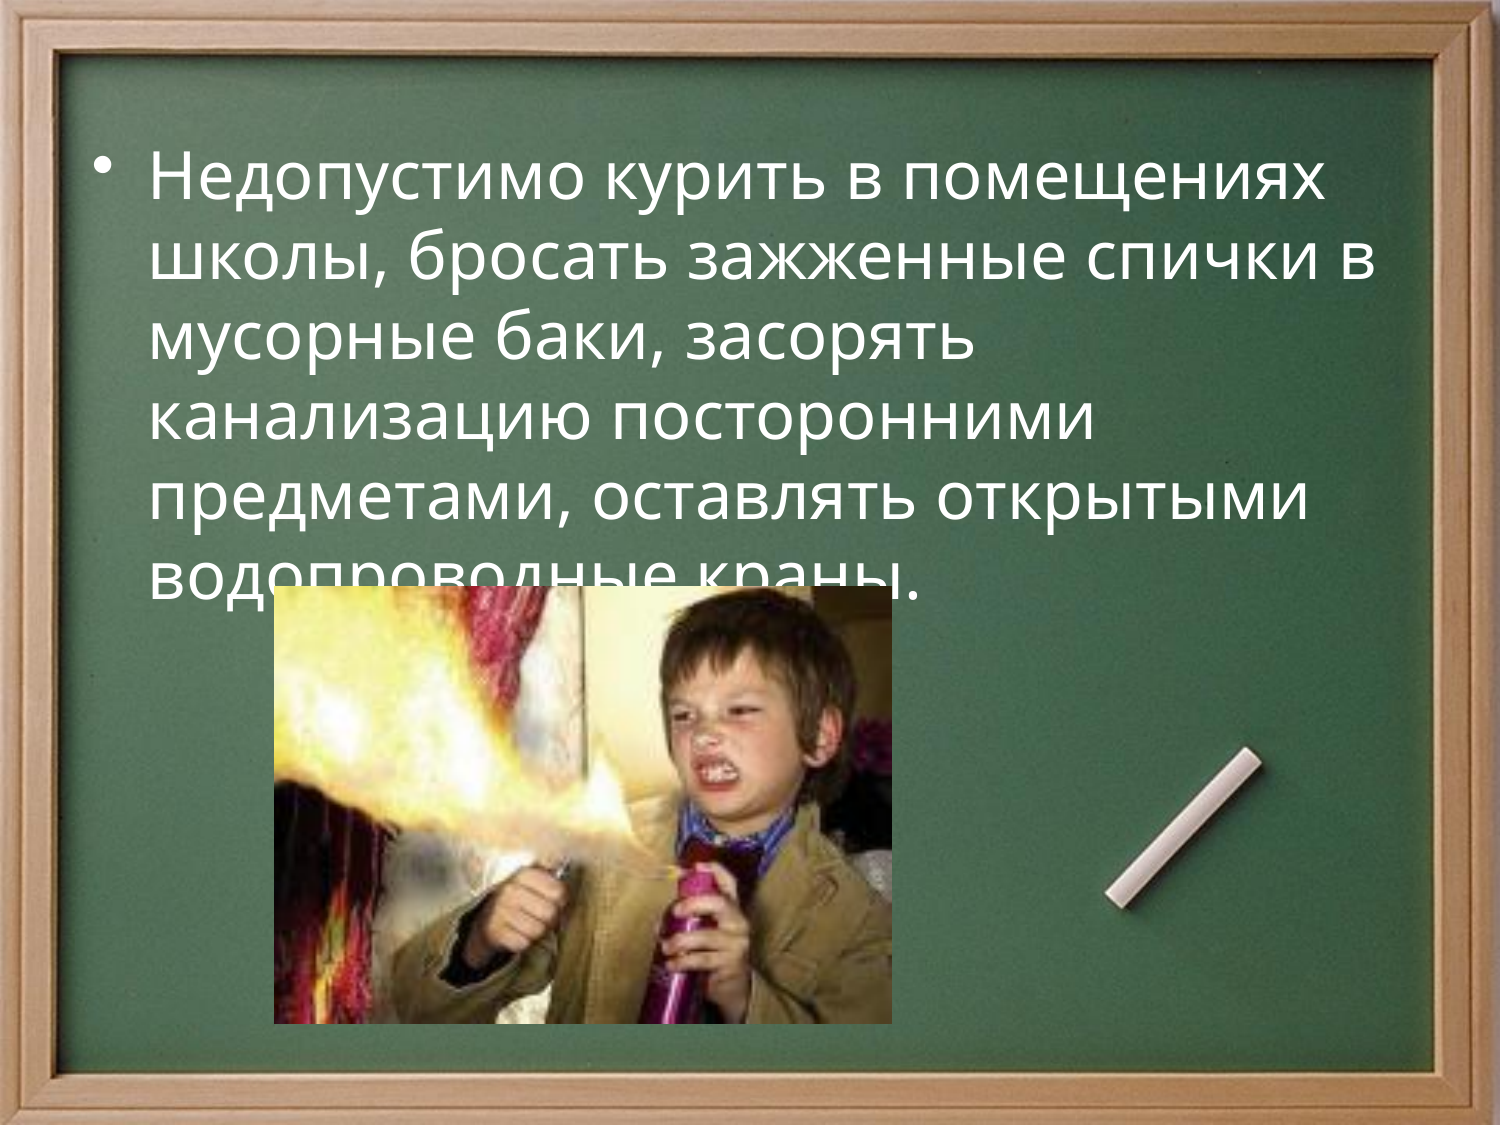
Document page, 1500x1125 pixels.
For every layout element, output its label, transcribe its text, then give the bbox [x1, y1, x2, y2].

list Недопустимо курить в помещениях школы, бросать зажженные спички в мусорные баки, засорять канализацию посторонними предметами, оставлять открытыми водопроводные краны. [76, 125, 1427, 1024]
picture [0, 0, 1500, 1125]
